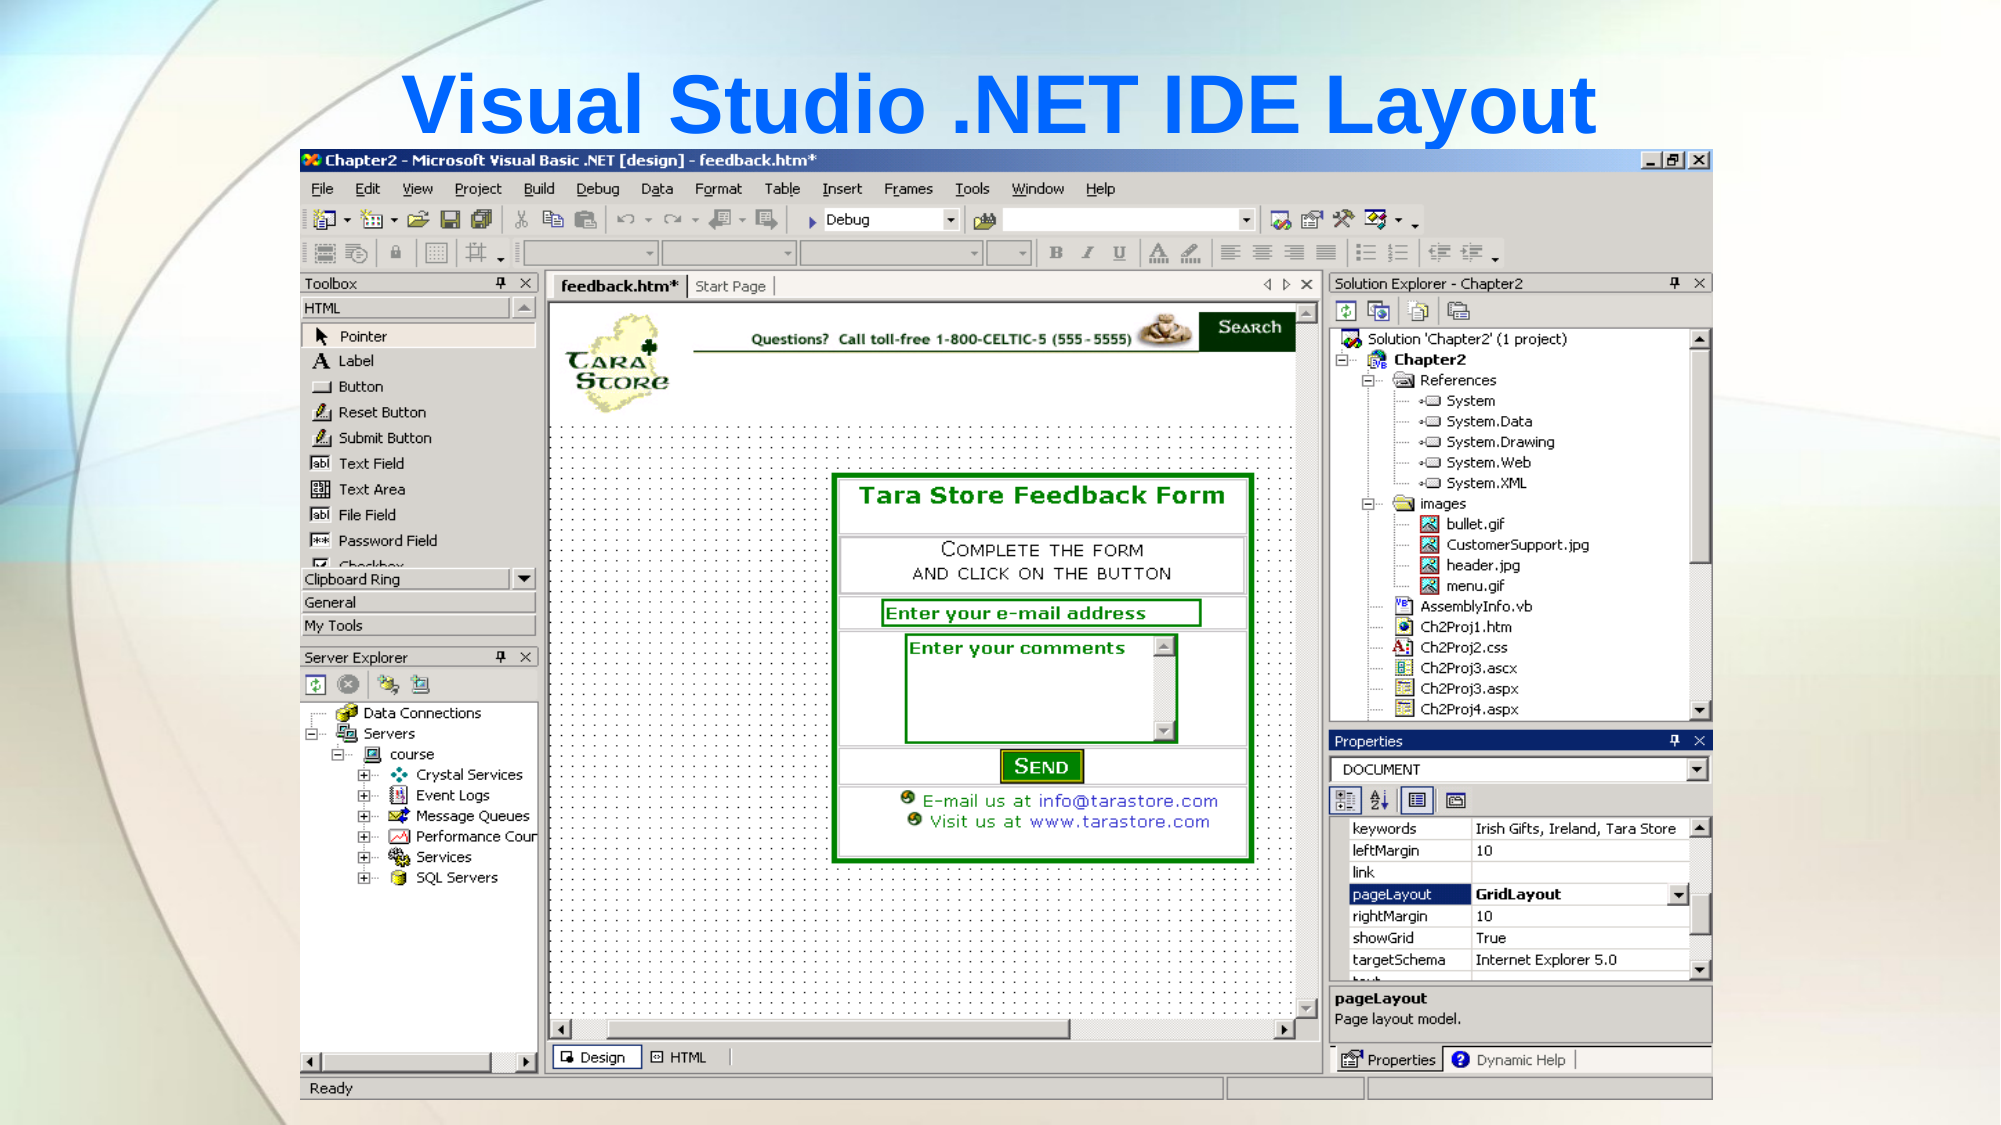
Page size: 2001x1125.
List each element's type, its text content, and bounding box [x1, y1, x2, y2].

picture [0, 0, 2001, 1125]
text_box Visual Studio .NET IDE Layout [324, 37, 1675, 137]
